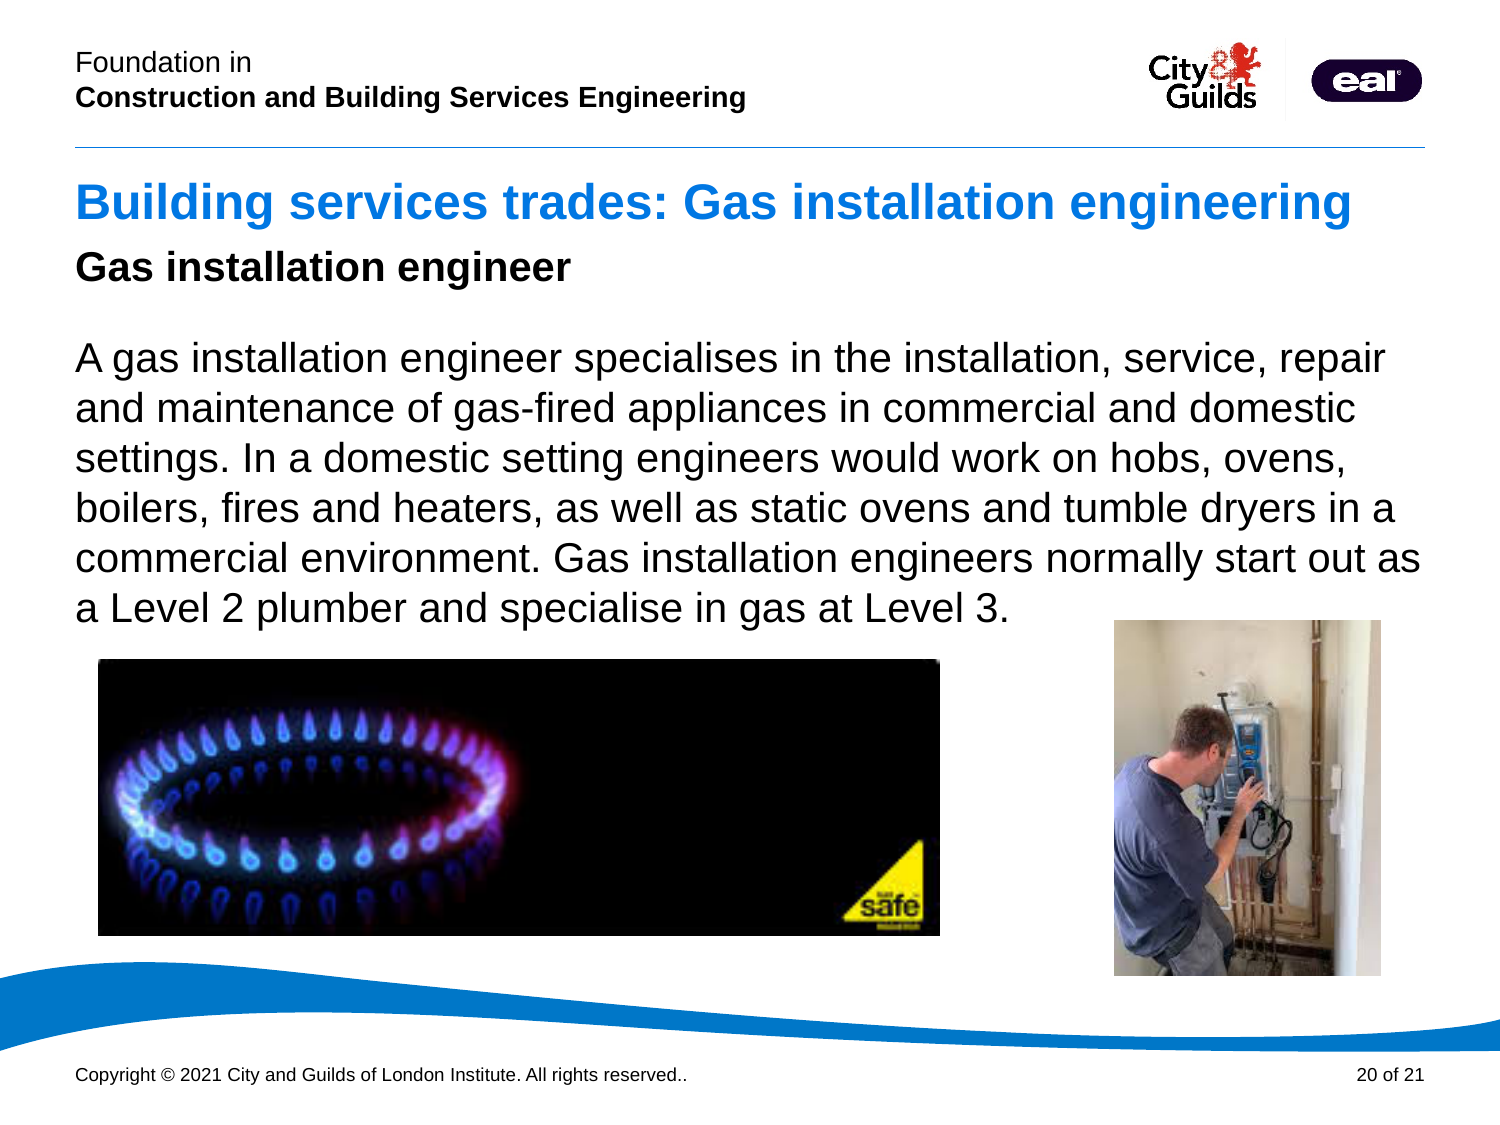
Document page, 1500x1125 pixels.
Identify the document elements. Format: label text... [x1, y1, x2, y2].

picture [1113, 620, 1381, 976]
picture [1149, 38, 1422, 121]
title Building services trades: Gas installation engineering [74, 168, 1426, 233]
picture [98, 659, 940, 936]
list Gas installation engineer A gas installation engineer specialises in the installation, service, repair and maintenance of gas-fired appliances in commercial and domestic settings. In a domestic setting engineers would work on hobs, ovens, boilers, fires and heaters, as well as static ovens and tumble dryers in a commercial environment. Gas installation engineers normally start out as a Level 2 plumber and specialise in gas at Level 3. [74, 239, 1426, 937]
